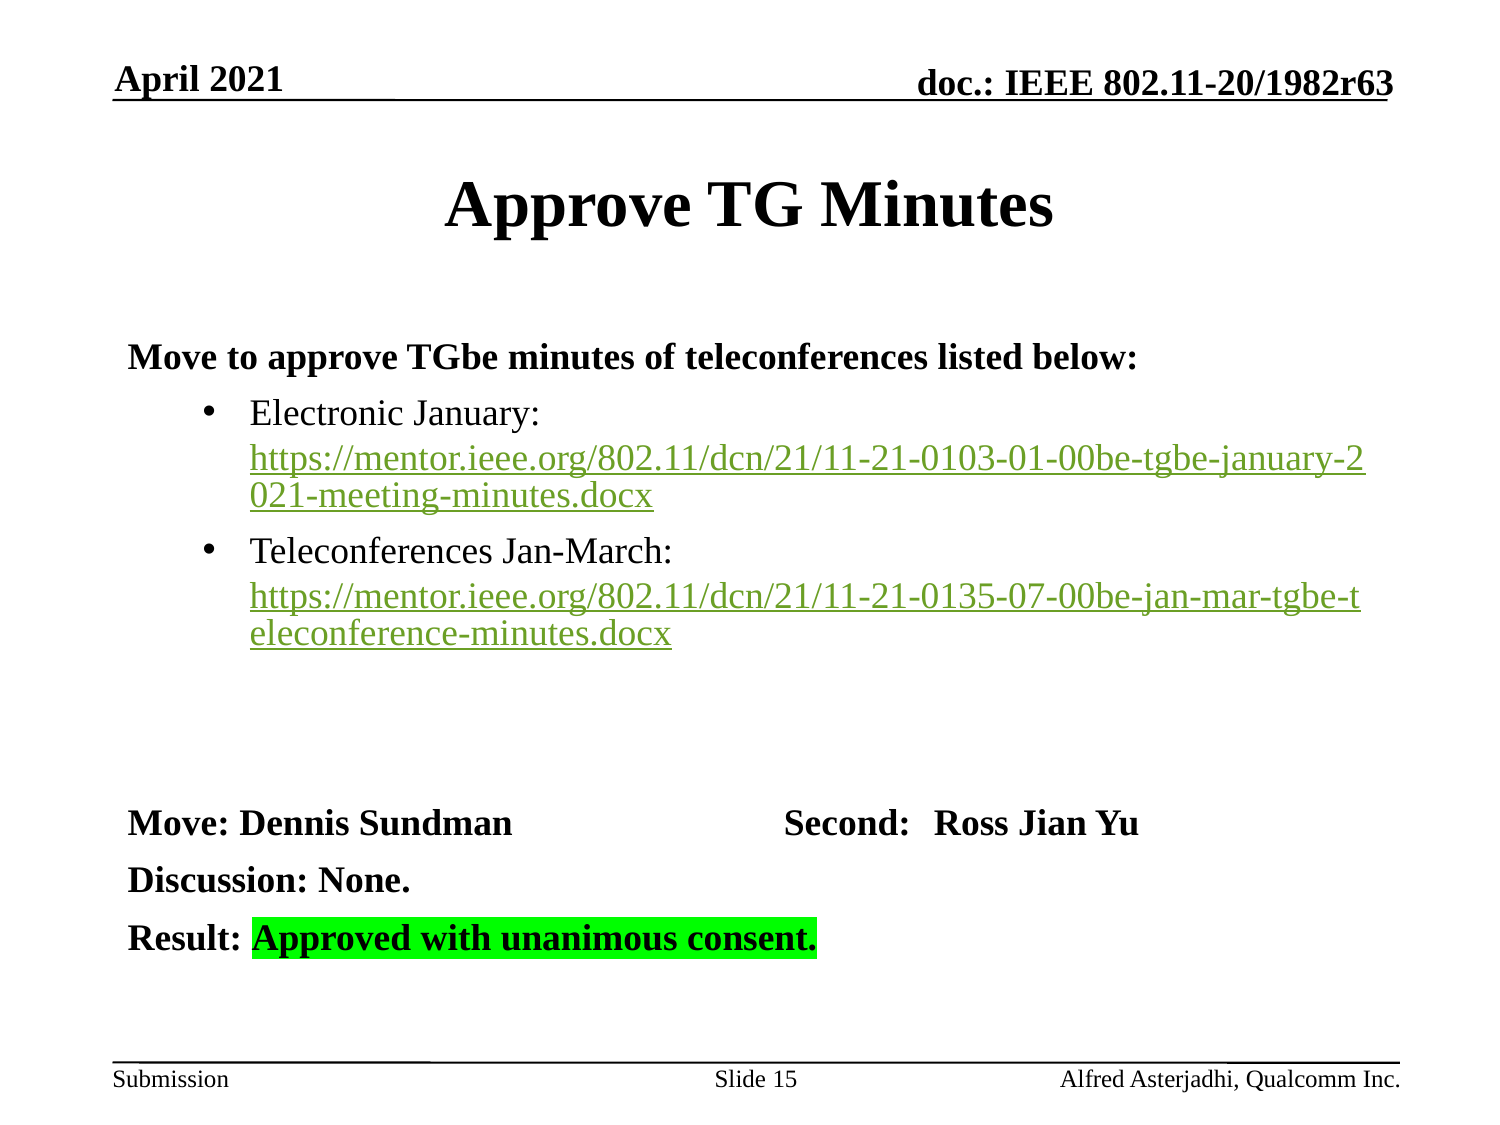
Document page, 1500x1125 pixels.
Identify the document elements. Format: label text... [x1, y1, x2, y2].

title Approve TG Minutes [112, 112, 1388, 288]
list Move to approve TGbe minutes of teleconferences listed below: Electronic January: https://mentor.ieee.org/802.11/dcn/21/11-21-0103-01-00be-tgbe-january-2021-meeting-minutes.docx Teleconferences Jan-March: https://mentor.ieee.org/802.11/dcn/21/11-21-0135-07-00be-jan-mar-tgbe-teleconference-minutes.docx Move: Dennis Sundman Second: Ross Jian Yu Discussion: None. Result: Approved with unanimous consent. [112, 324, 1388, 1000]
footer Alfred Asterjadhi, Qualcomm Inc. [878, 1061, 1402, 1093]
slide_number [114, 54, 423, 100]
slide_number Slide 15 [712, 1061, 800, 1123]
